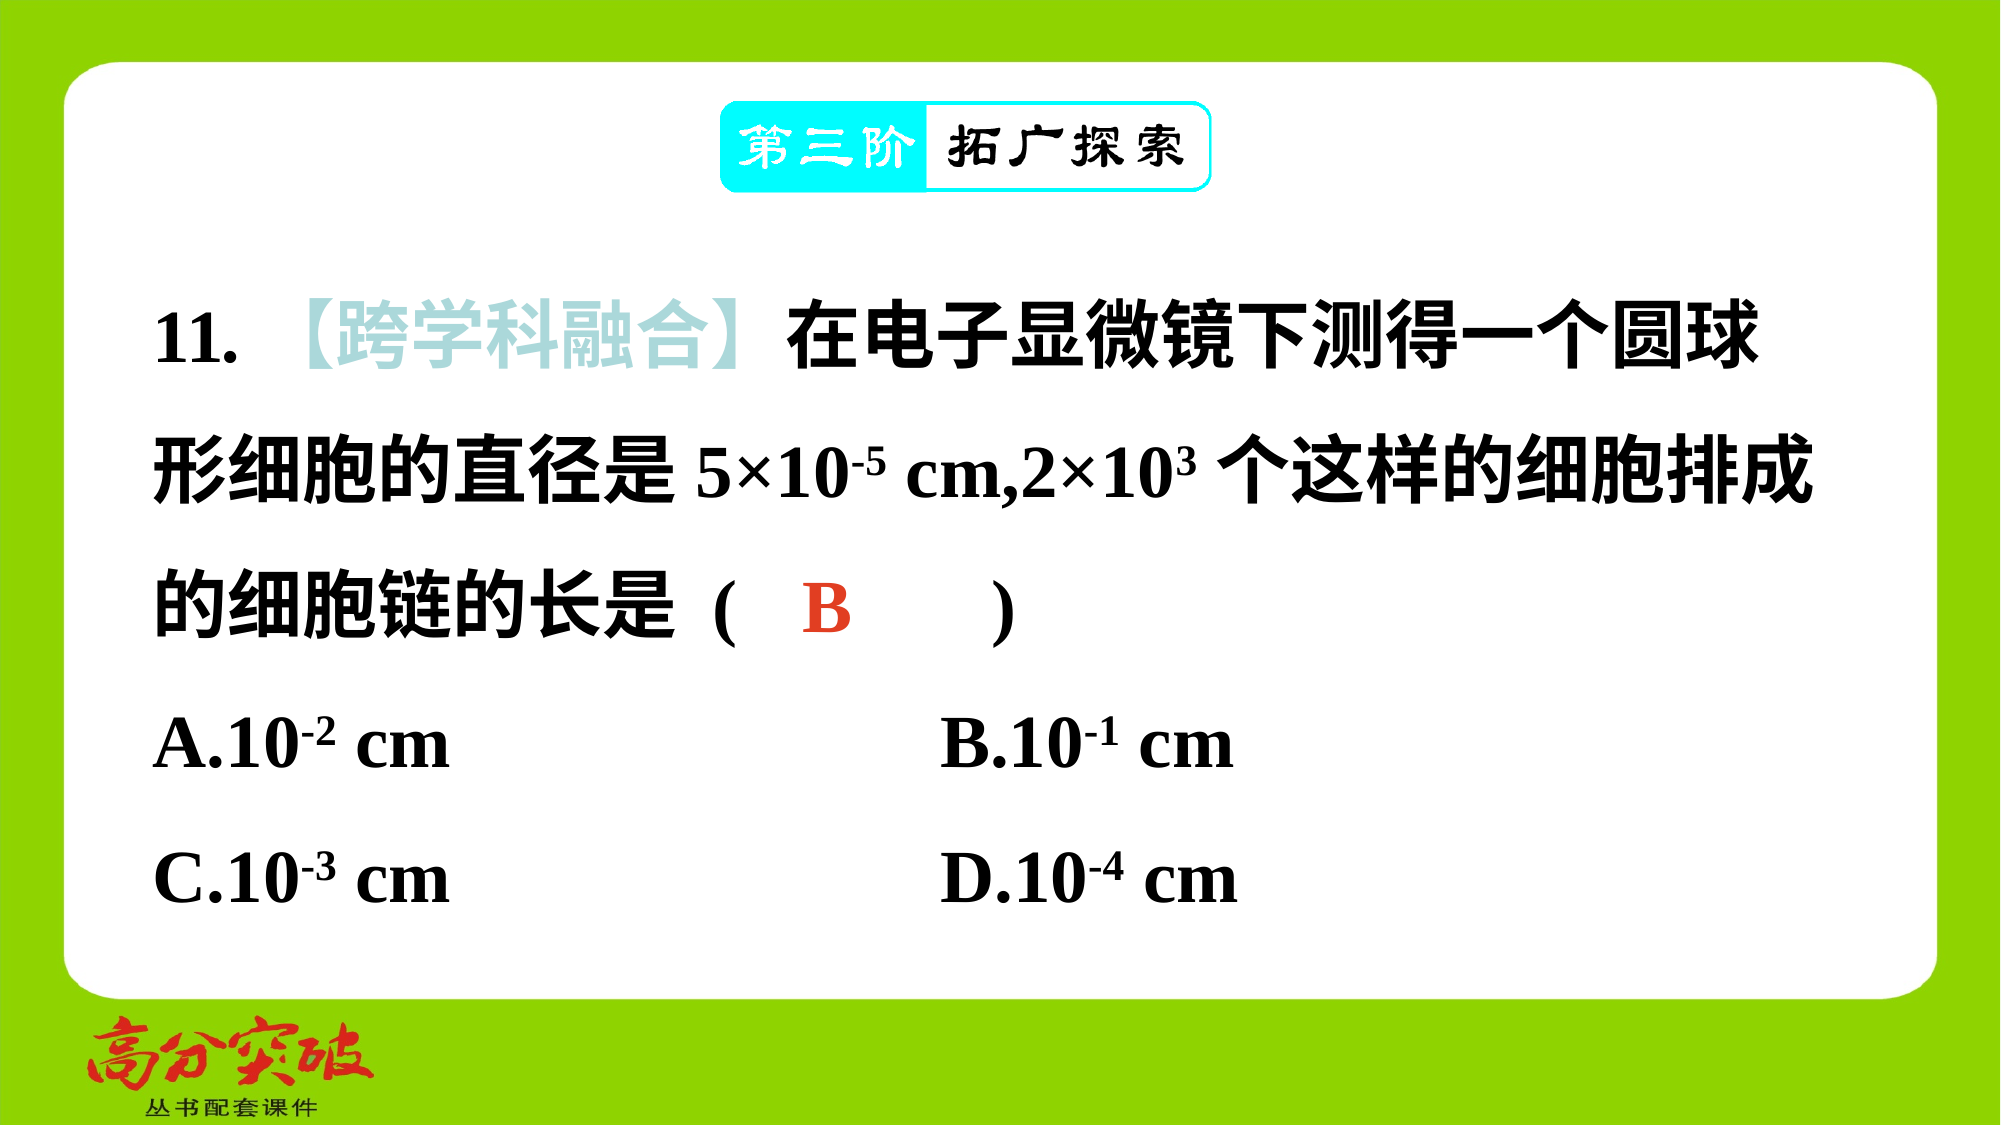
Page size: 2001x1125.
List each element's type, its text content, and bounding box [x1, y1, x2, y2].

picture [0, 0, 2001, 1125]
text_box 11.【跨学科融合】在电子显微镜下测得一个圆球形细胞的直径是5×10-5 cm,2×103个这样的细胞排成的细胞链的长是 ( ) A.10-2 cm B.10-1 cm C.10-3 cm D.10-4 cm [137, 235, 1839, 926]
text_box B [787, 550, 868, 656]
